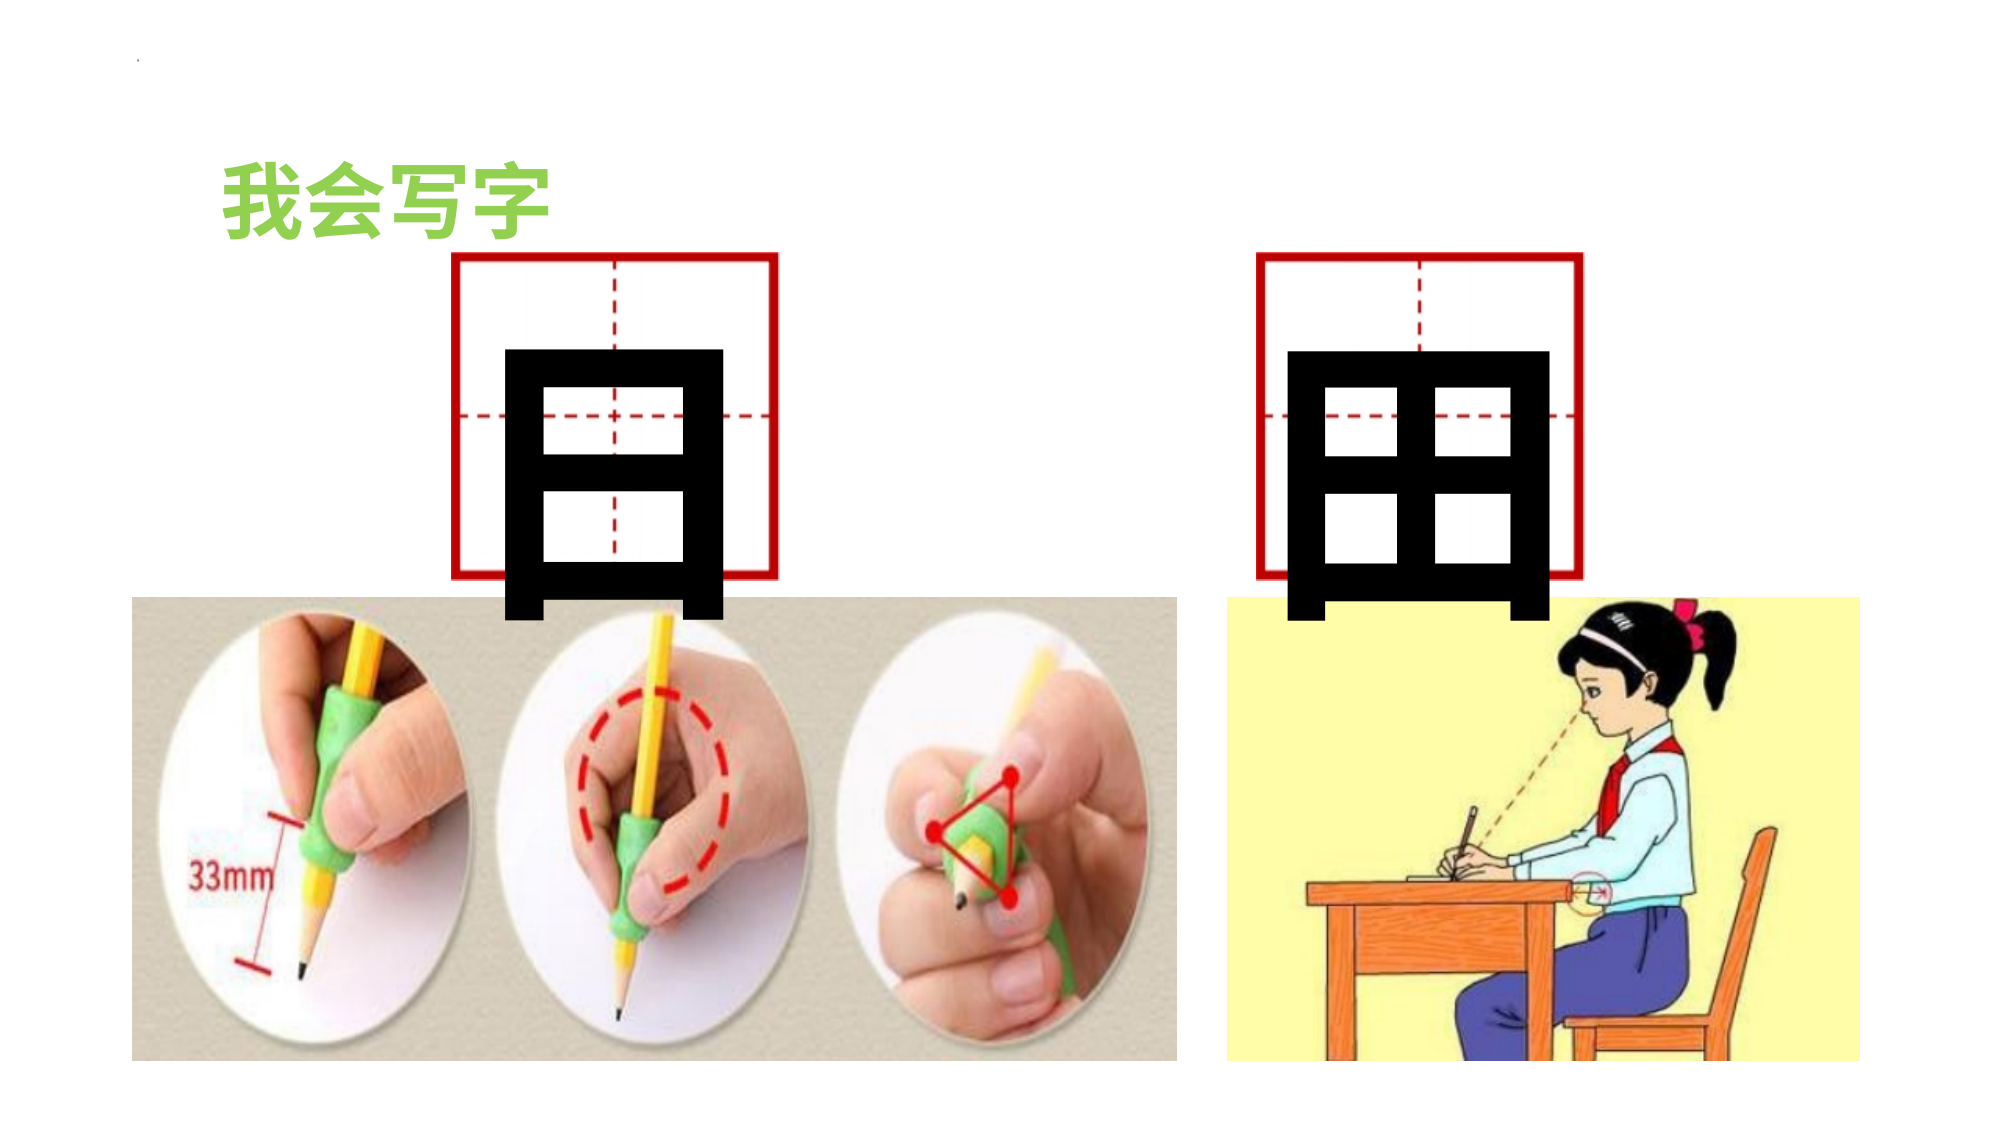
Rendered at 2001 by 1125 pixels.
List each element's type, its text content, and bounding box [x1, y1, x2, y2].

picture [1256, 251, 1585, 581]
text_box 日 [457, 588, 777, 595]
text_box 我会写字 [220, 120, 562, 257]
text_box 田 [1262, 588, 1582, 595]
picture [131, 597, 1178, 1062]
picture [1227, 597, 1860, 1062]
picture [451, 251, 781, 581]
